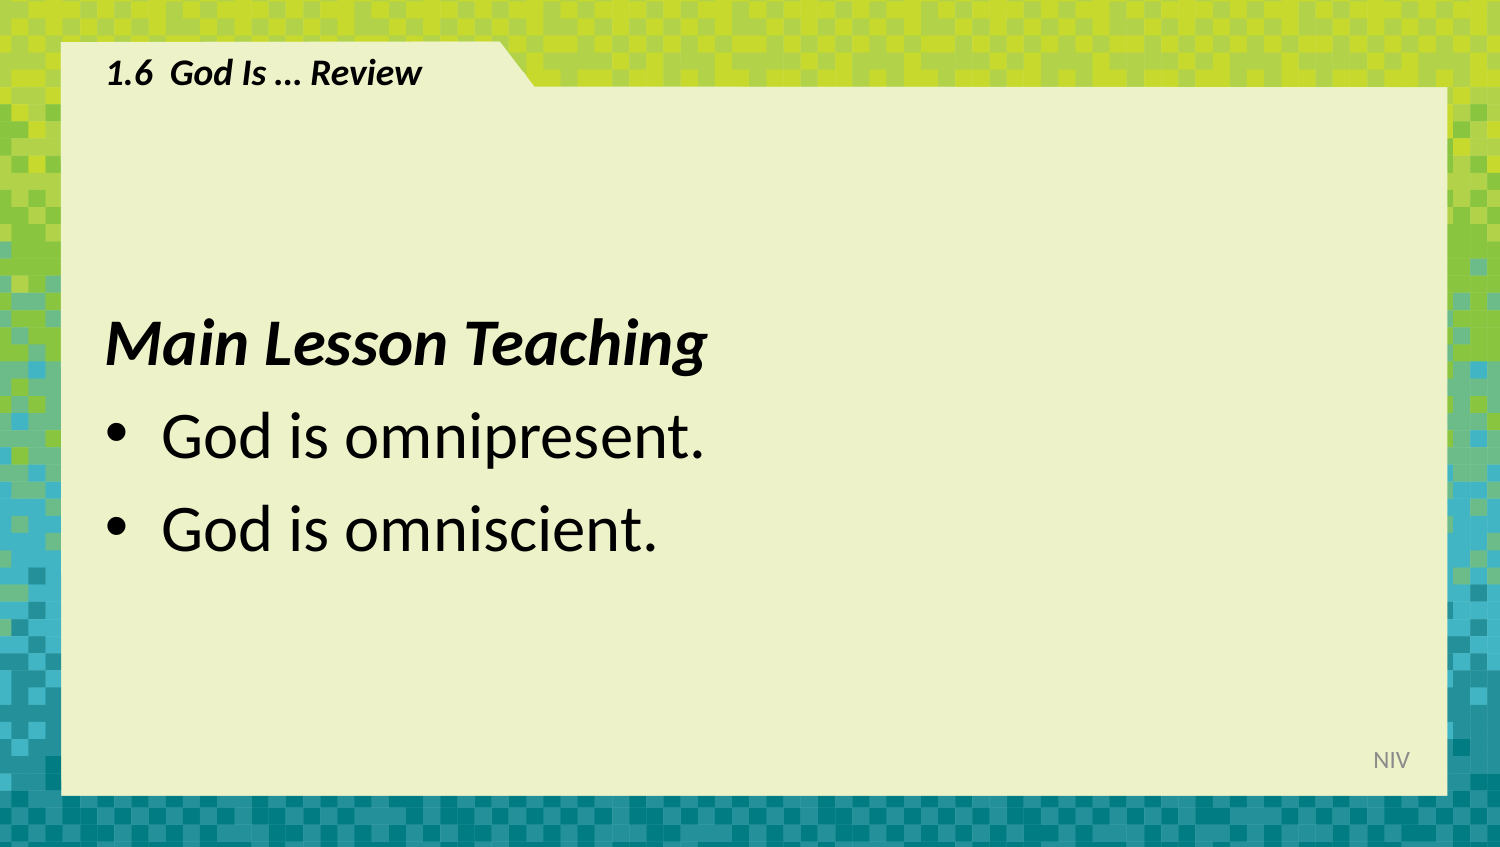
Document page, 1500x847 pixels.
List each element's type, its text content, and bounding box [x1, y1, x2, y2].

title 1.6 God Is … Review [89, 33, 1420, 108]
footer NIV [950, 736, 1425, 782]
list Main Lesson Teaching God is omnipresent. God is omniscient. [89, 141, 1403, 722]
picture [0, 0, 1500, 847]
